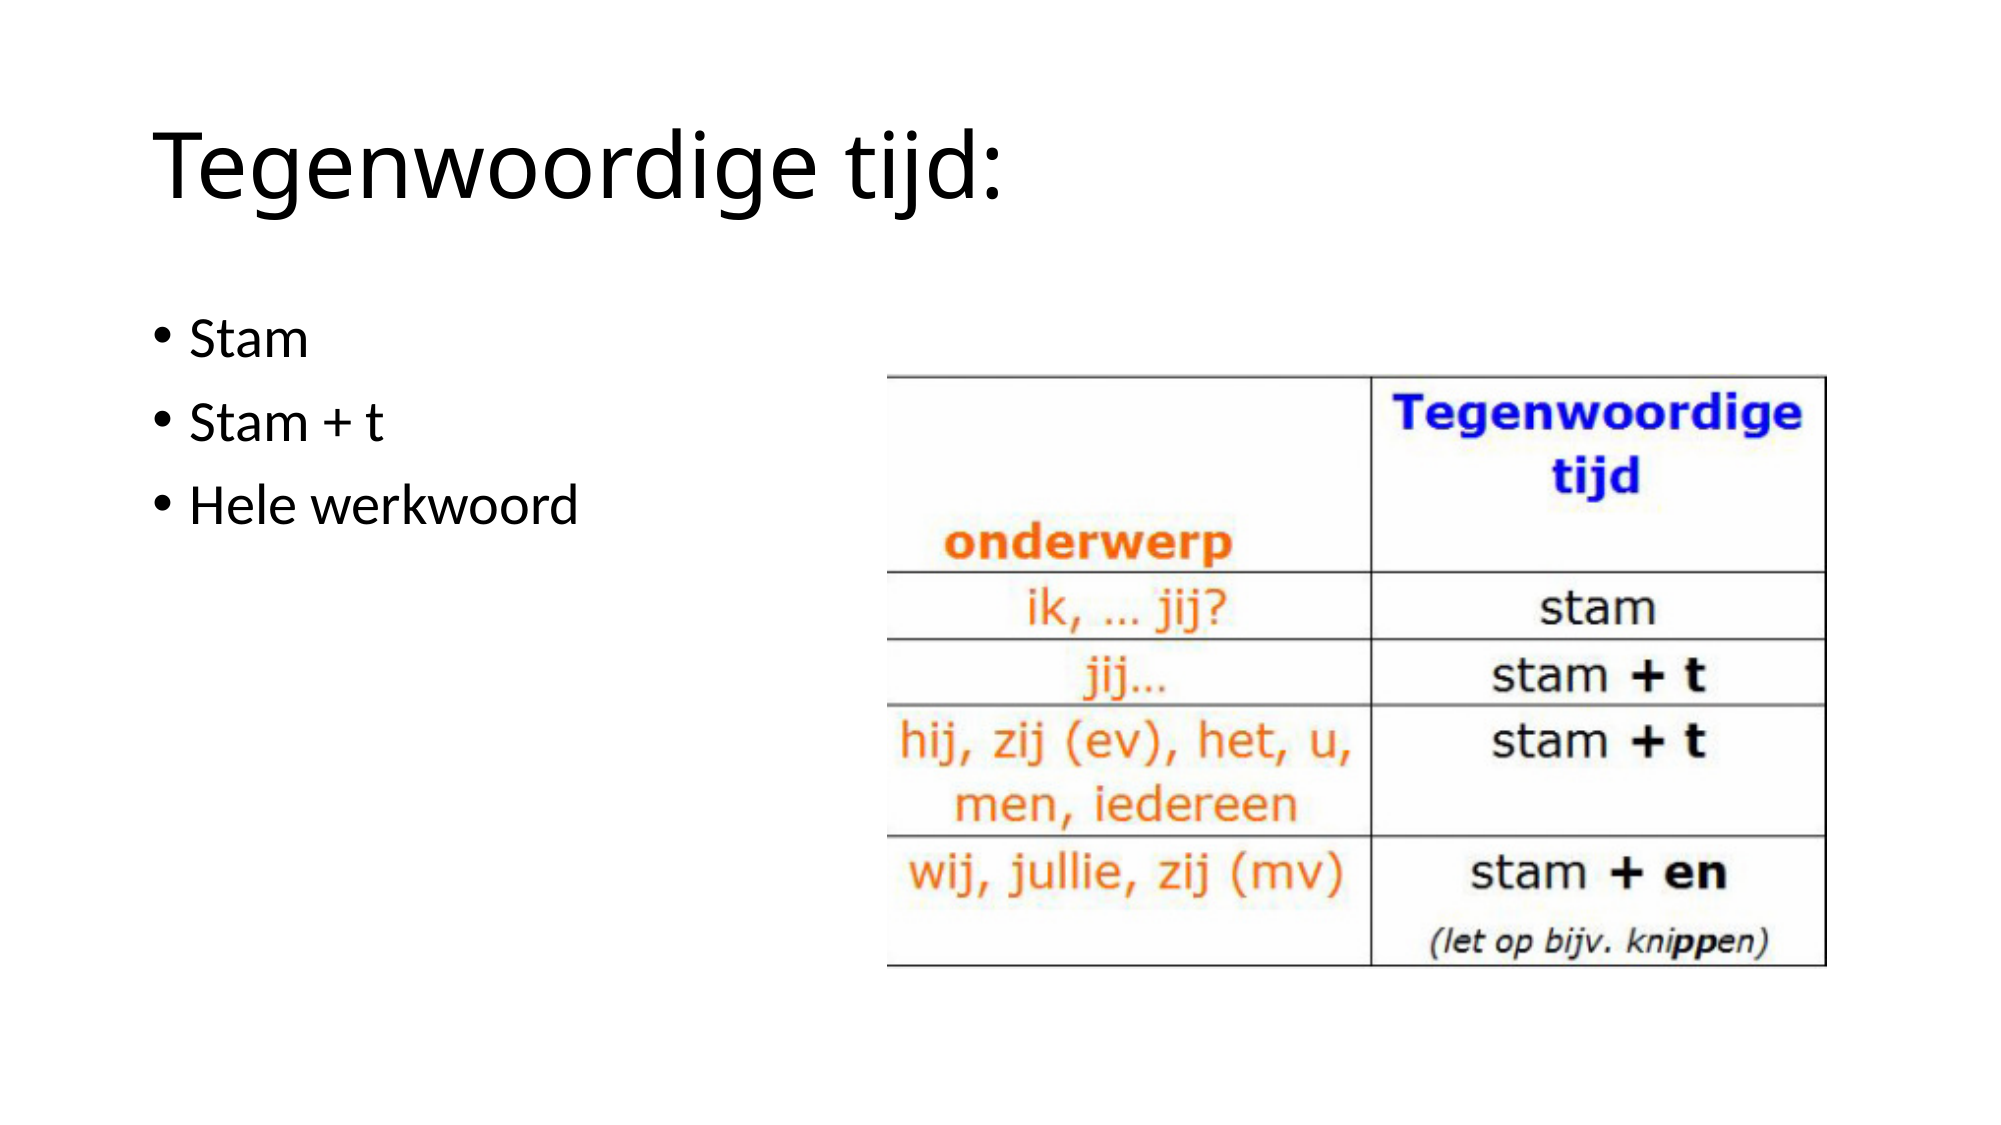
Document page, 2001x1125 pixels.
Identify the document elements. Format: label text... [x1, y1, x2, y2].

list Stam Stam + t Hele werkwoord [137, 299, 1863, 1014]
picture [887, 373, 1827, 969]
title Tegenwoordige tijd: [137, 59, 1863, 278]
